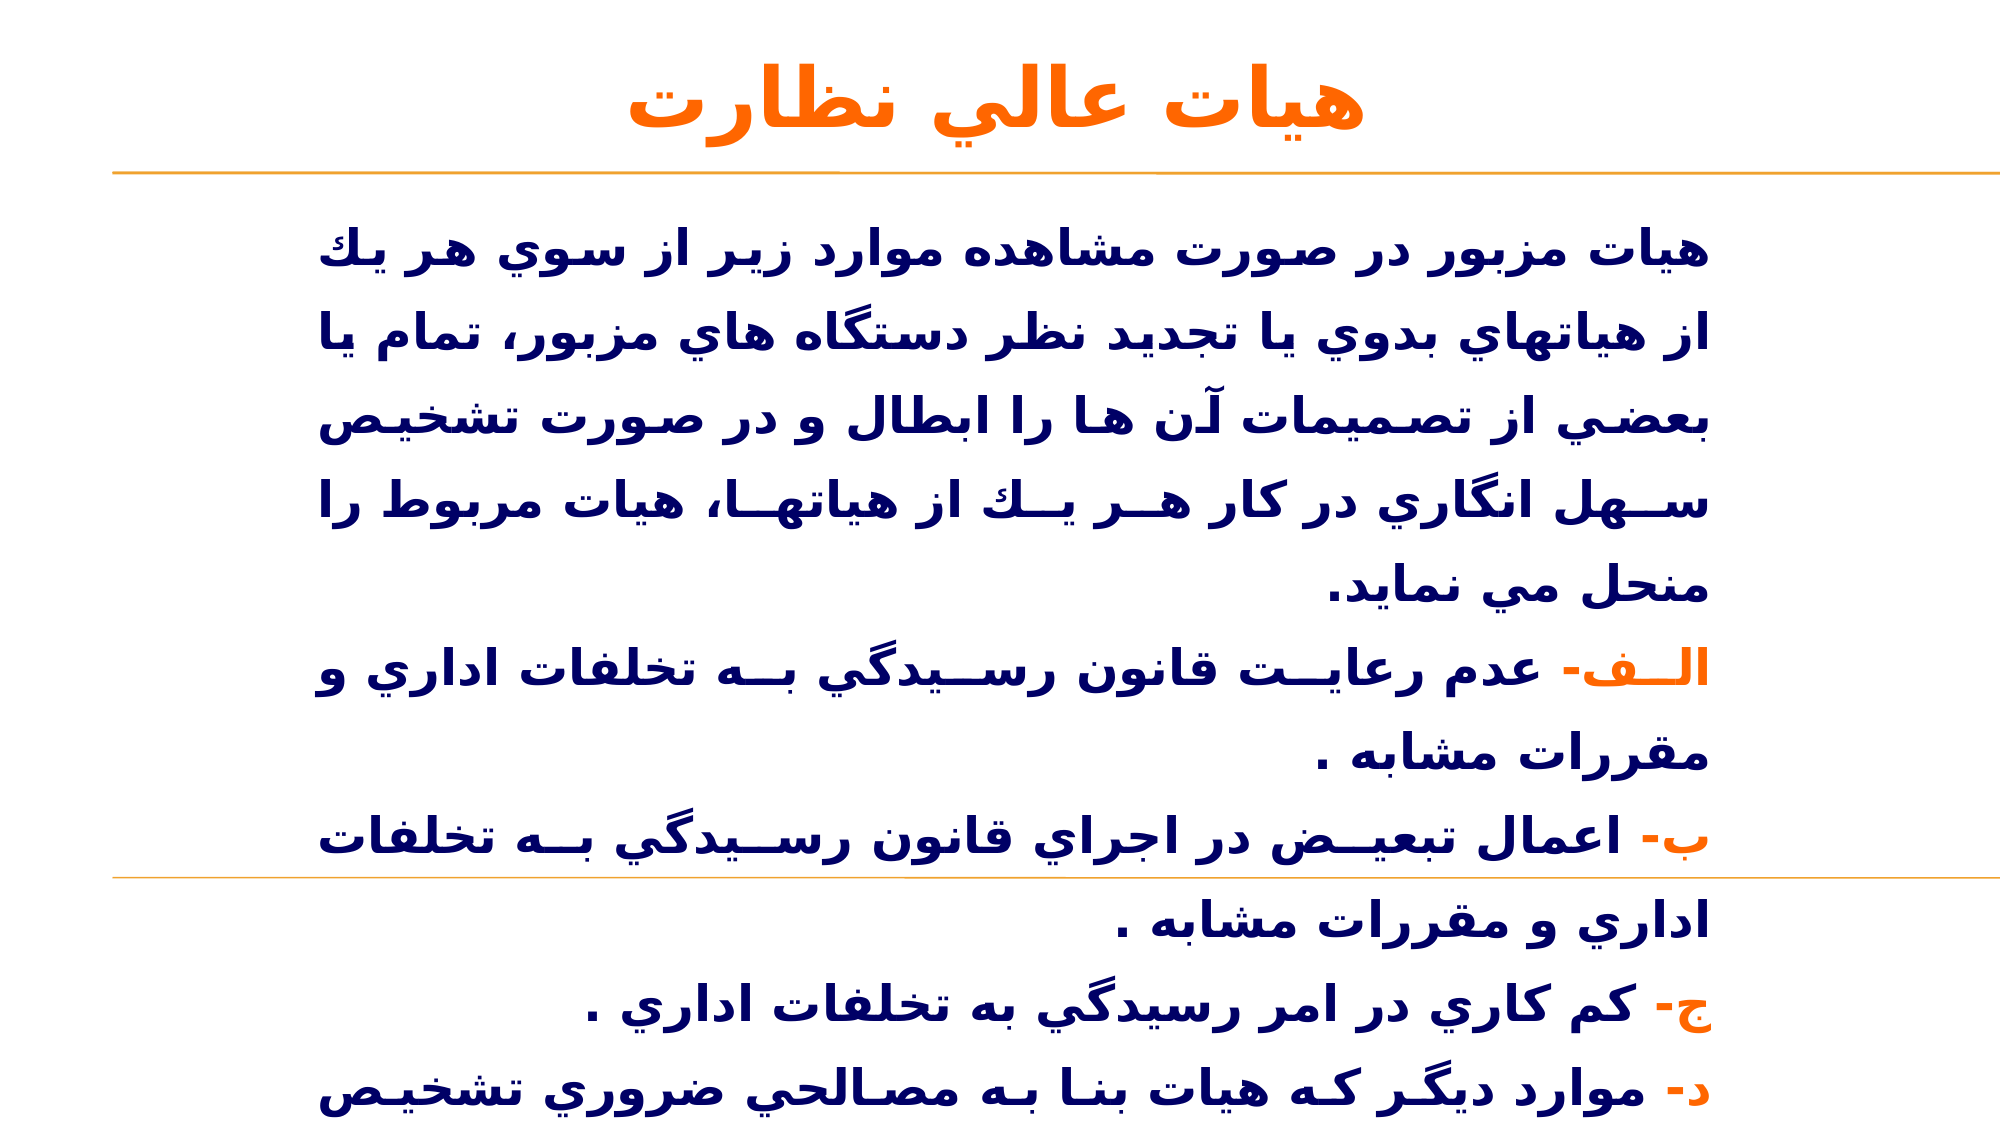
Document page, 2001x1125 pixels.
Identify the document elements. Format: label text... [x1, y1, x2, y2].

text_box هيات مزبور در صورت مشاهده موارد زير از سوي هر يك از هياتهاي بدوي يا تجديد نظر دستگاه هاي مزبور، تمام يا بعضي از تصميمات آن ها را ابطال و در صورت تشخيص سهل انگاري در كار هر يك از هياتها، هيات مربوط را منحل مي نمايد. الف- عدم رعايت قانون رسيدگي به تخلفات اداري و مقررات مشابه . ب- اعمال تبعيض در اجراي قانون رسيدگي به تخلفات اداري و مقررات مشابه . ج- كم كاري در امر رسيدگي به تخلفات اداري . د- موارد ديگر كه هيات بنا به مصالحي ضروري تشخيص مي دهد. [302, 184, 1727, 1125]
text_box هيات عالي نظارت [267, 30, 1727, 159]
